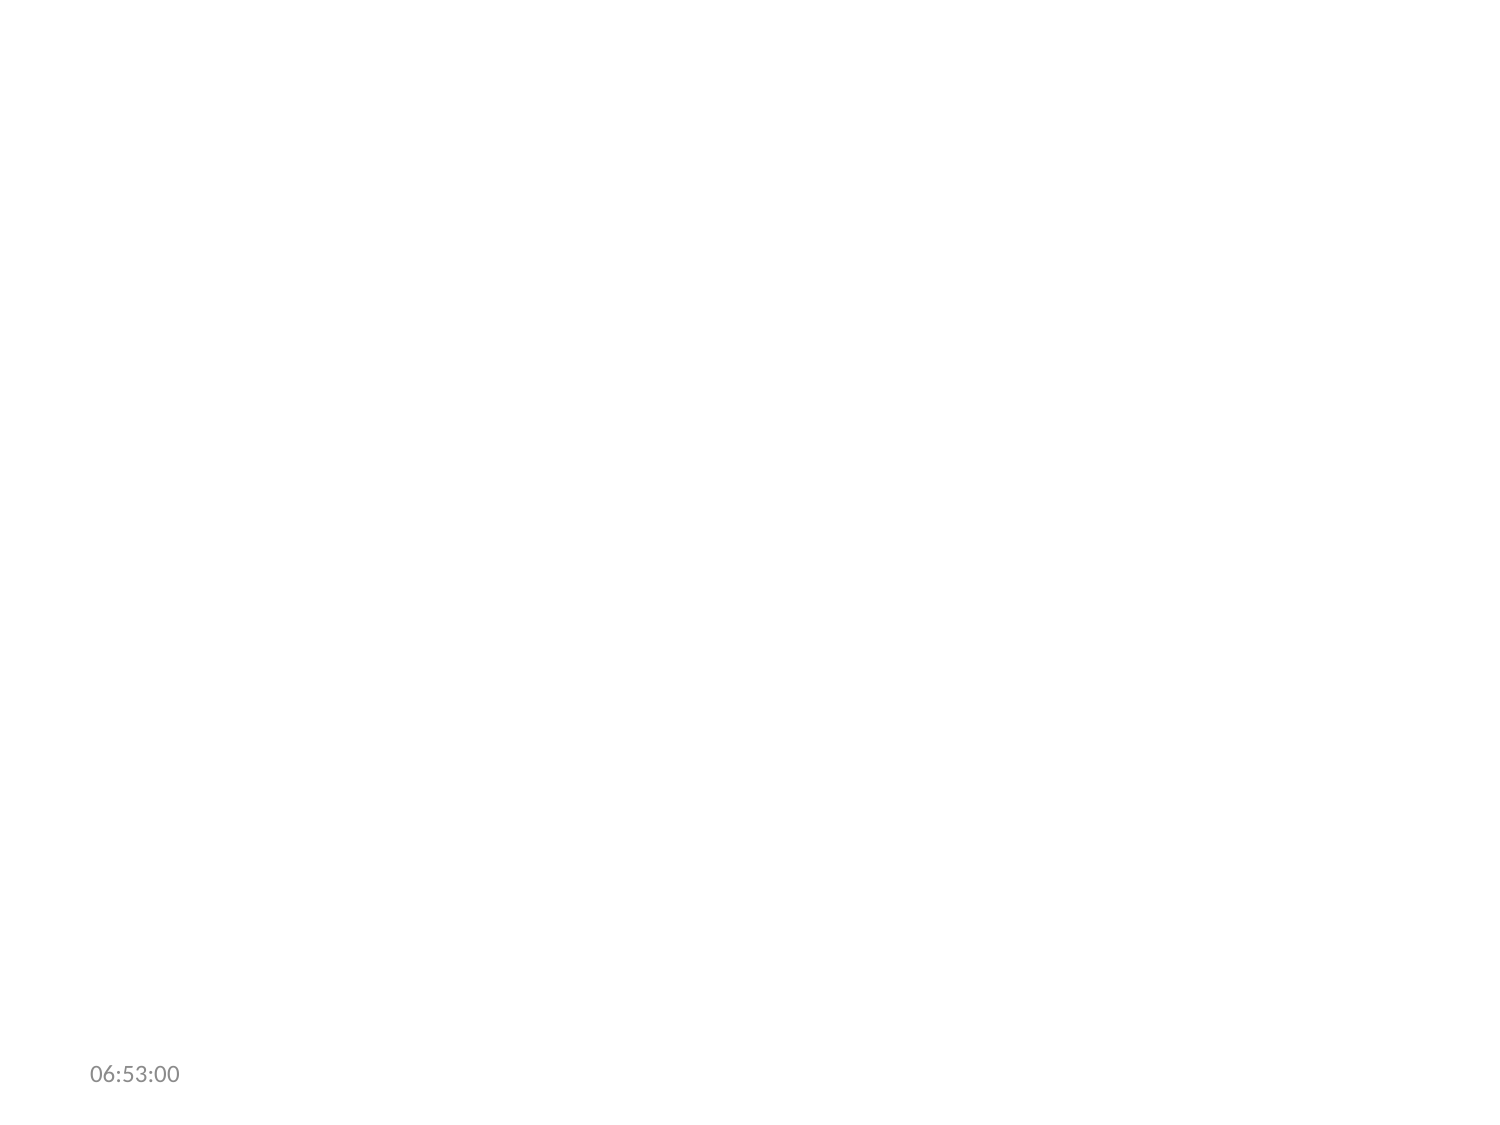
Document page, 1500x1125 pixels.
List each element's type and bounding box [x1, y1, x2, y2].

slide_number [75, 1042, 425, 1103]
